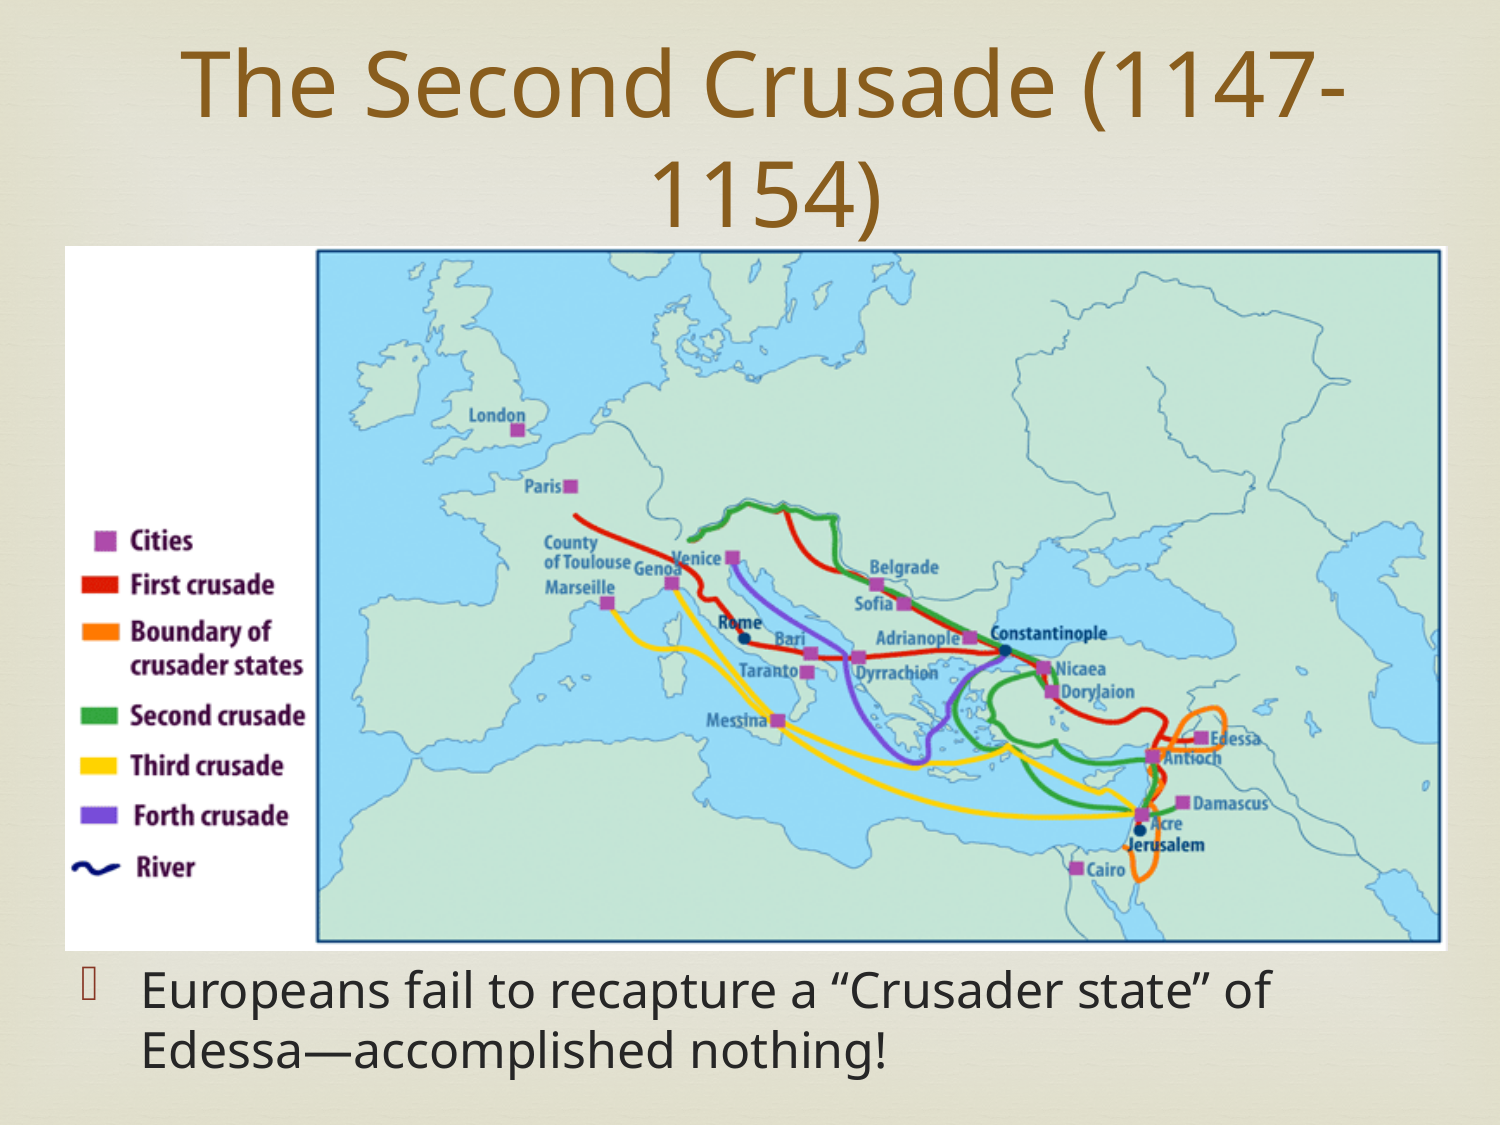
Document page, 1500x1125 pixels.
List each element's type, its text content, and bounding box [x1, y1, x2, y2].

list Europeans fail to recapture a “Crusader state” of Edessa—accomplished nothing! [65, 961, 1445, 1110]
title The Second Crusade (1147-1154) [84, 49, 1445, 223]
picture [65, 246, 1448, 952]
